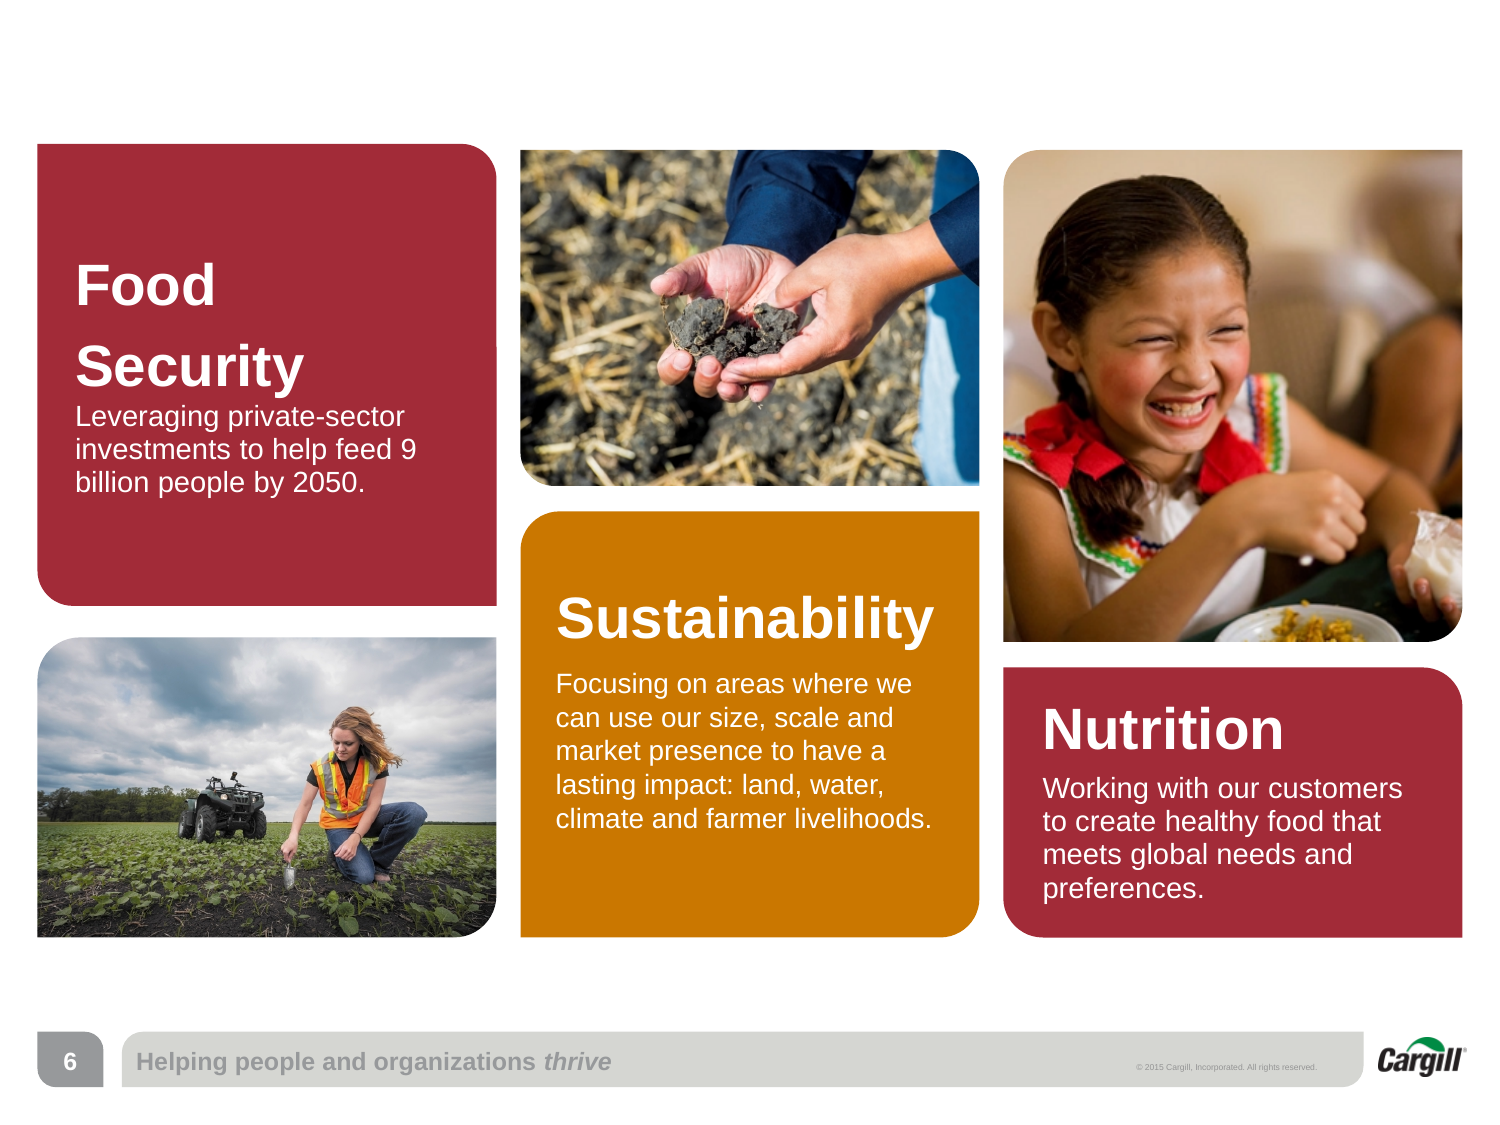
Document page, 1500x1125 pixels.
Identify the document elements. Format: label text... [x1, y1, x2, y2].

list Focusing on areas where we can use our size, scale and market presence to have a lasting impact: land, water, climate and farmer livelihoods. [555, 665, 945, 860]
list Sustainability [524, 569, 962, 650]
picture [37, 637, 497, 938]
picture [1003, 149, 1463, 643]
list Working with our customers to create healthy food that meets global needs and preferences. [1042, 770, 1418, 903]
slide_number 6 [39, 1029, 102, 1090]
list Nutrition [1042, 651, 1418, 763]
list Food Security [75, 165, 450, 398]
list Leveraging private-sector investments to help feed 9 billion people by 2050. [75, 398, 450, 575]
picture [520, 149, 980, 487]
picture [1378, 1037, 1467, 1077]
